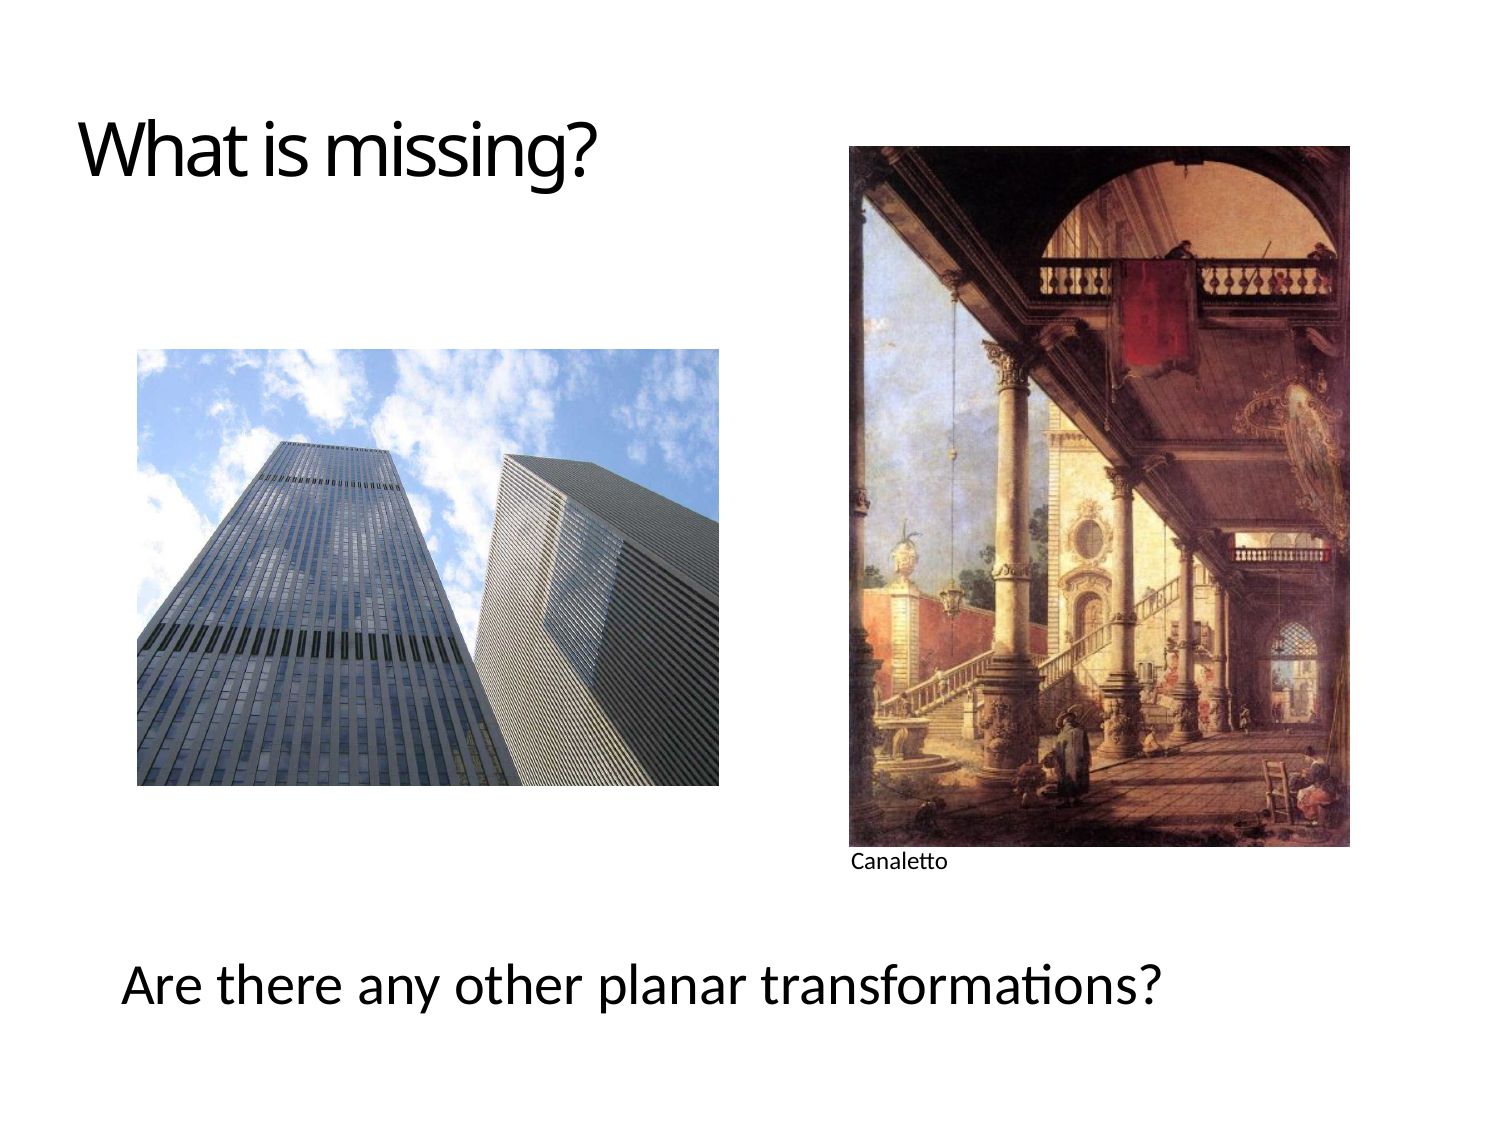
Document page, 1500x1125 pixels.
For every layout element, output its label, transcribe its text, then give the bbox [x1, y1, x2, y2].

picture [849, 146, 1351, 848]
picture [137, 349, 719, 787]
text_box Canaletto [836, 837, 1168, 882]
text_box What is missing? [62, 93, 1425, 199]
text_box Are there any other planar transformations? [106, 939, 1382, 1024]
